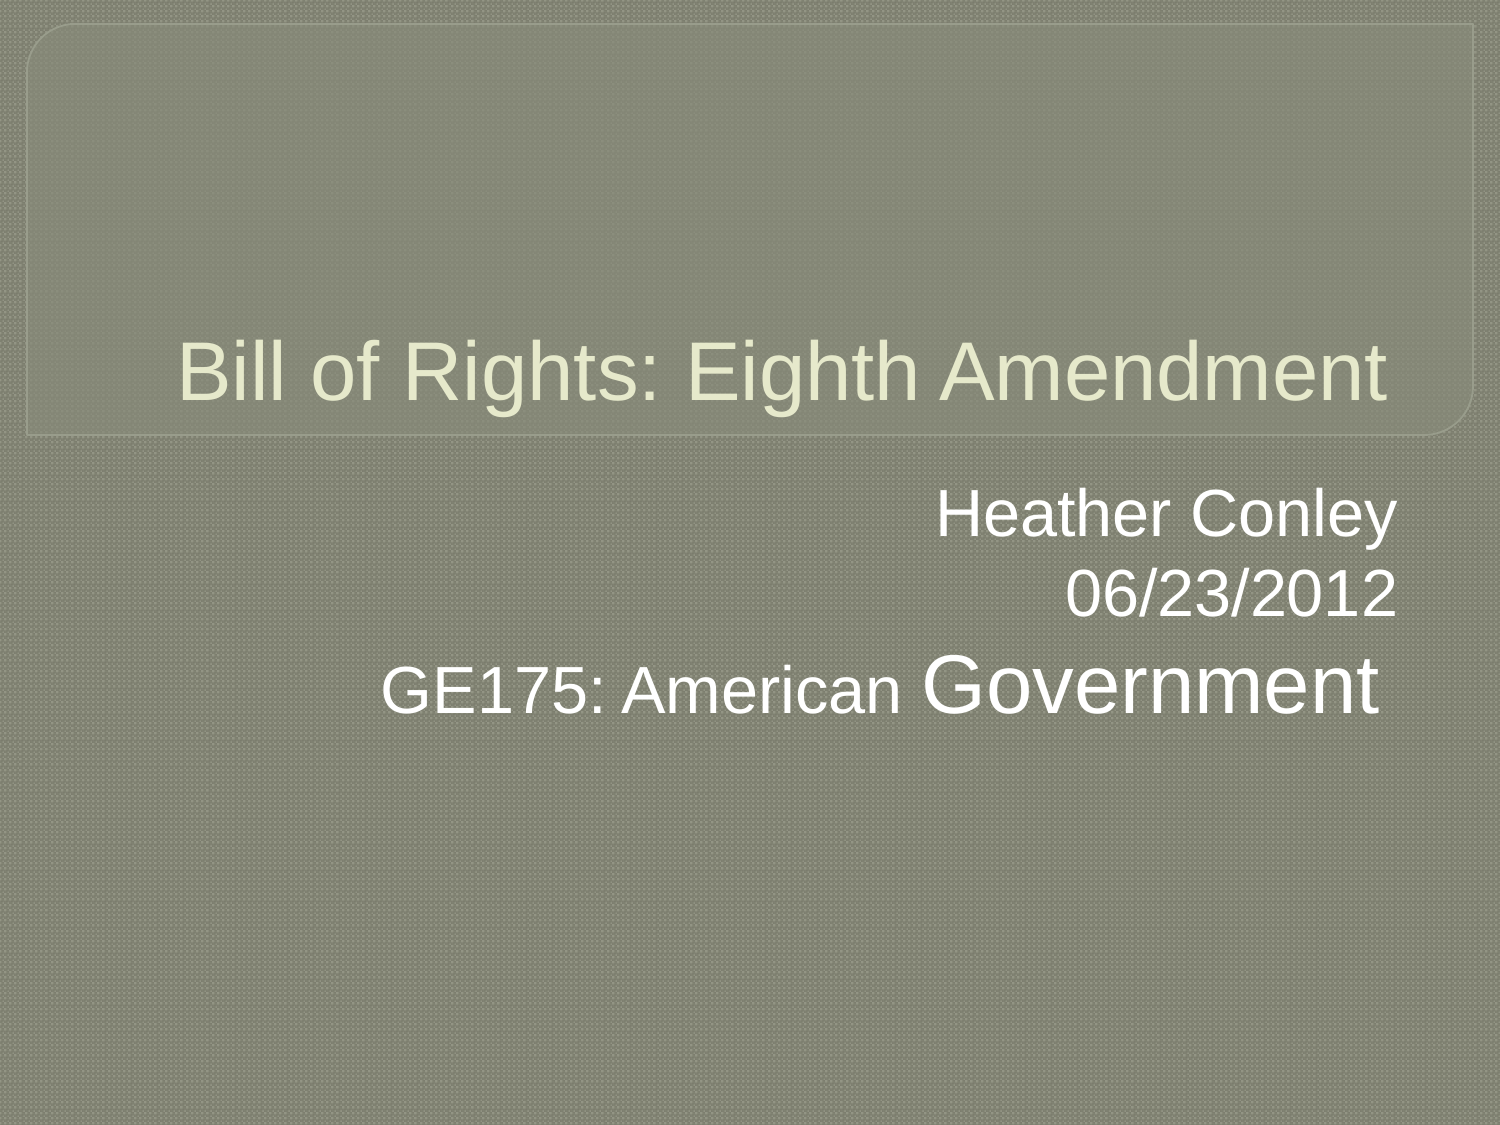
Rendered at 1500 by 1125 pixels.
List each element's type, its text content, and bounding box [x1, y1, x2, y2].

title Bill of Rights: Eighth Amendment [76, 62, 1427, 425]
subtitle Heather Conley 06/23/2012 GE175: American Government [362, 462, 1439, 750]
